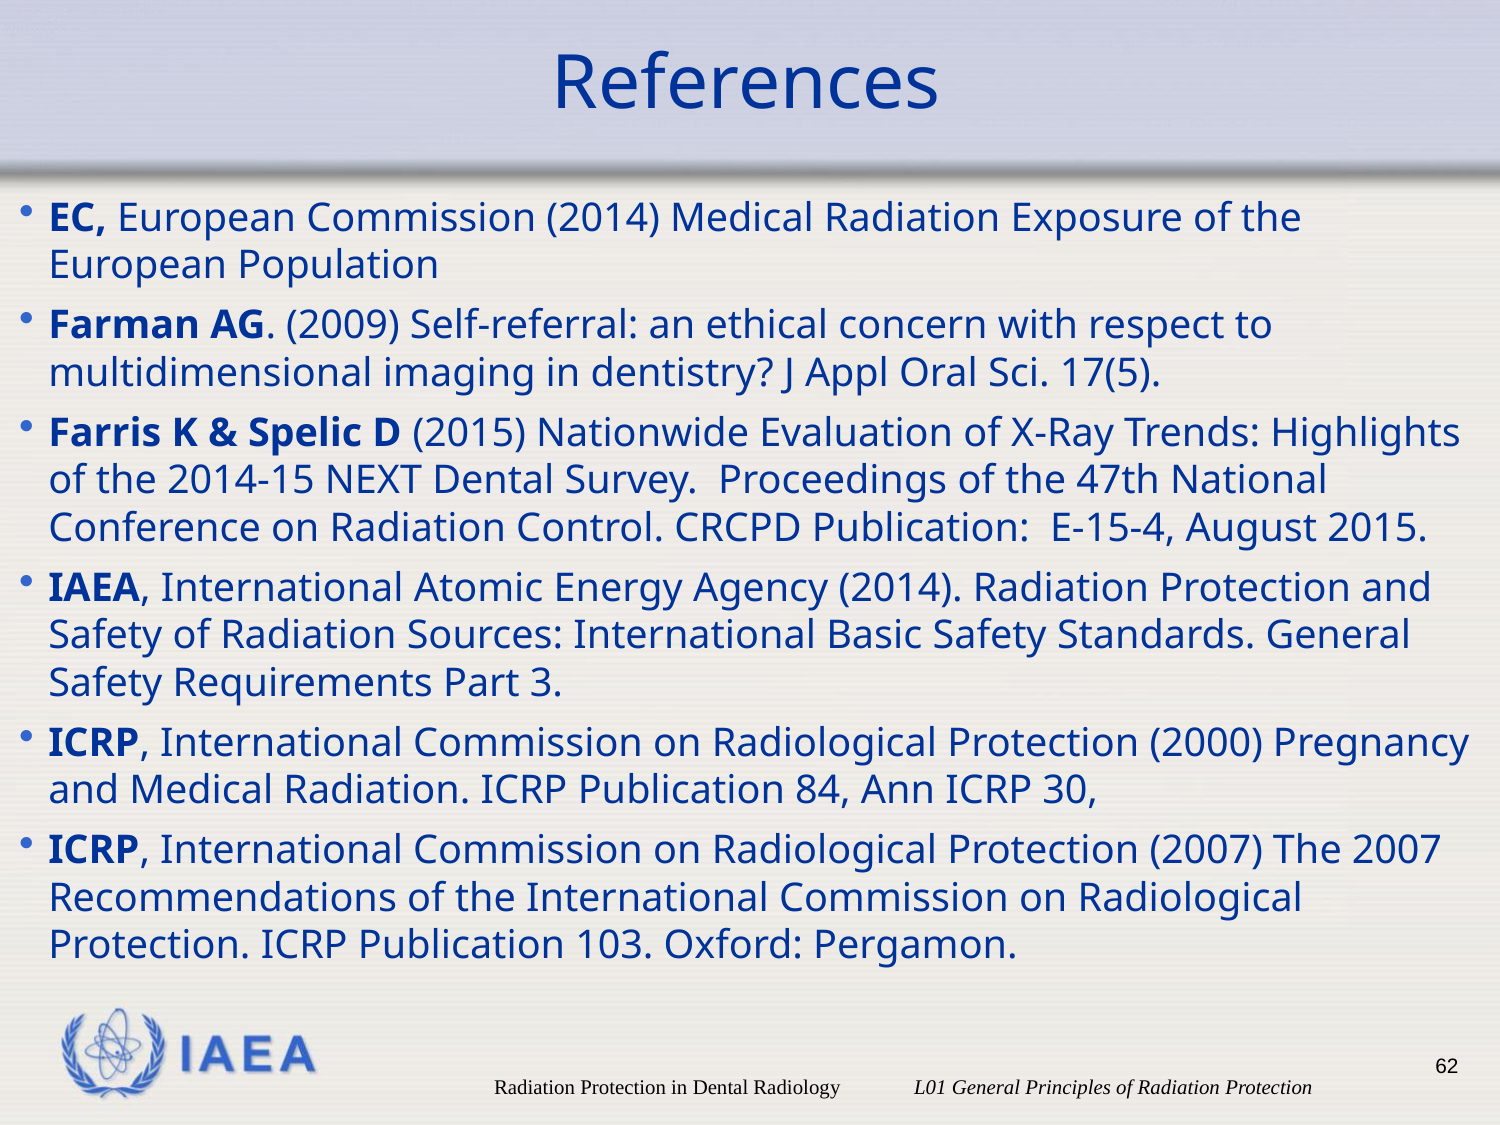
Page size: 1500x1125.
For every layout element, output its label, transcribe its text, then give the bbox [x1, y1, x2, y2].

title References [46, 15, 1447, 142]
list EC, European Commission (2014) Medical Radiation Exposure of the European Population Farman AG. (2009) Self-referral: an ethical concern with respect to multidimensional imaging in dentistry? J Appl Oral Sci. 17(5). Farris K & Spelic D (2015) Nationwide Evaluation of X‐Ray Trends: Highlights of the 2014‐15 NEXT Dental Survey. Proceedings of the 47th National Conference on Radiation Control. CRCPD Publication: E-15-4, August 2015. IAEA, International Atomic Energy Agency (2014). Radiation Protection and Safety of Radiation Sources: International Basic Safety Standards. General Safety Requirements Part 3. ICRP, International Commission on Radiological Protection (2000) Pregnancy and Medical Radiation. ICRP Publication 84, Ann ICRP 30, ICRP, International Commission on Radiological Protection (2007) The 2007 Recommendations of the International Commission on Radiological Protection. ICRP Publication 103. Oxford: Pergamon. [3, 184, 1500, 935]
slide_number 62 [1389, 1044, 1474, 1093]
picture [0, 0, 1500, 1125]
text_box Radiation Protection in Dental Radiology L01 General Principles of Radiation Protection [454, 1065, 1353, 1106]
